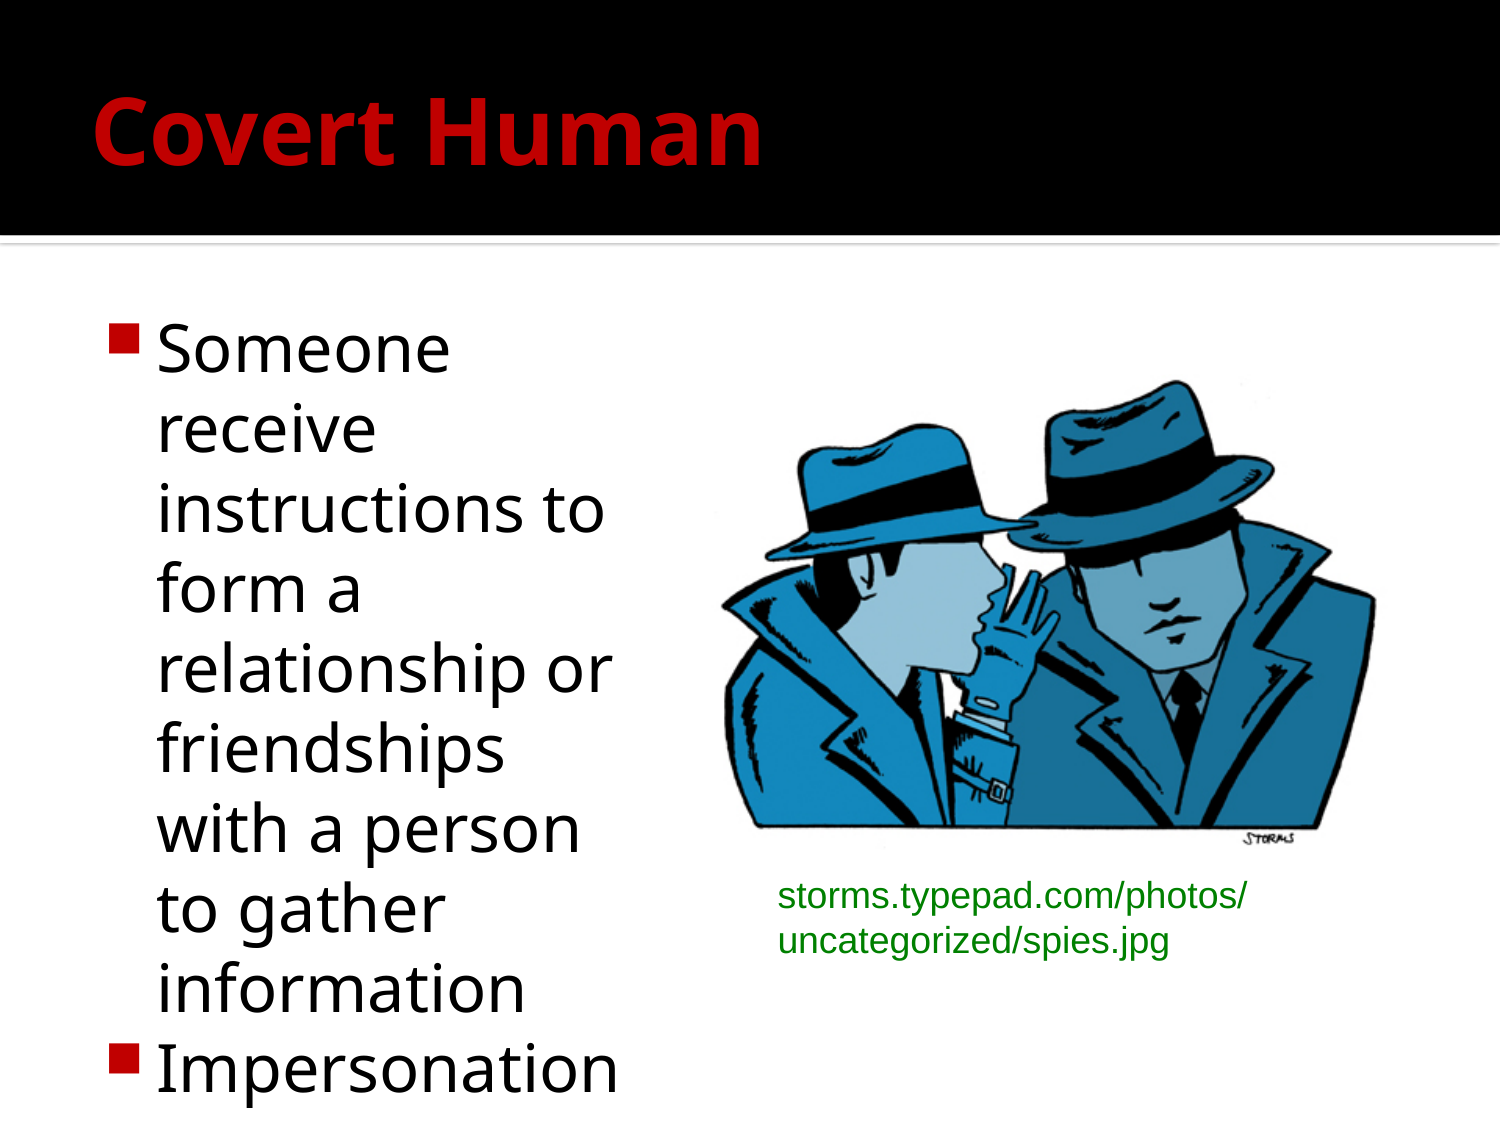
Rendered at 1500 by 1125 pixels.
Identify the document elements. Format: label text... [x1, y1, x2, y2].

list Someone receive instructions to form a relationship or friendships with a person to gather information Impersonation [75, 291, 663, 1063]
title Covert Human [75, 25, 1425, 231]
picture [687, 374, 1408, 854]
text_box storms.typepad.com/photos/uncategorized/spies.jpg [762, 863, 1375, 968]
